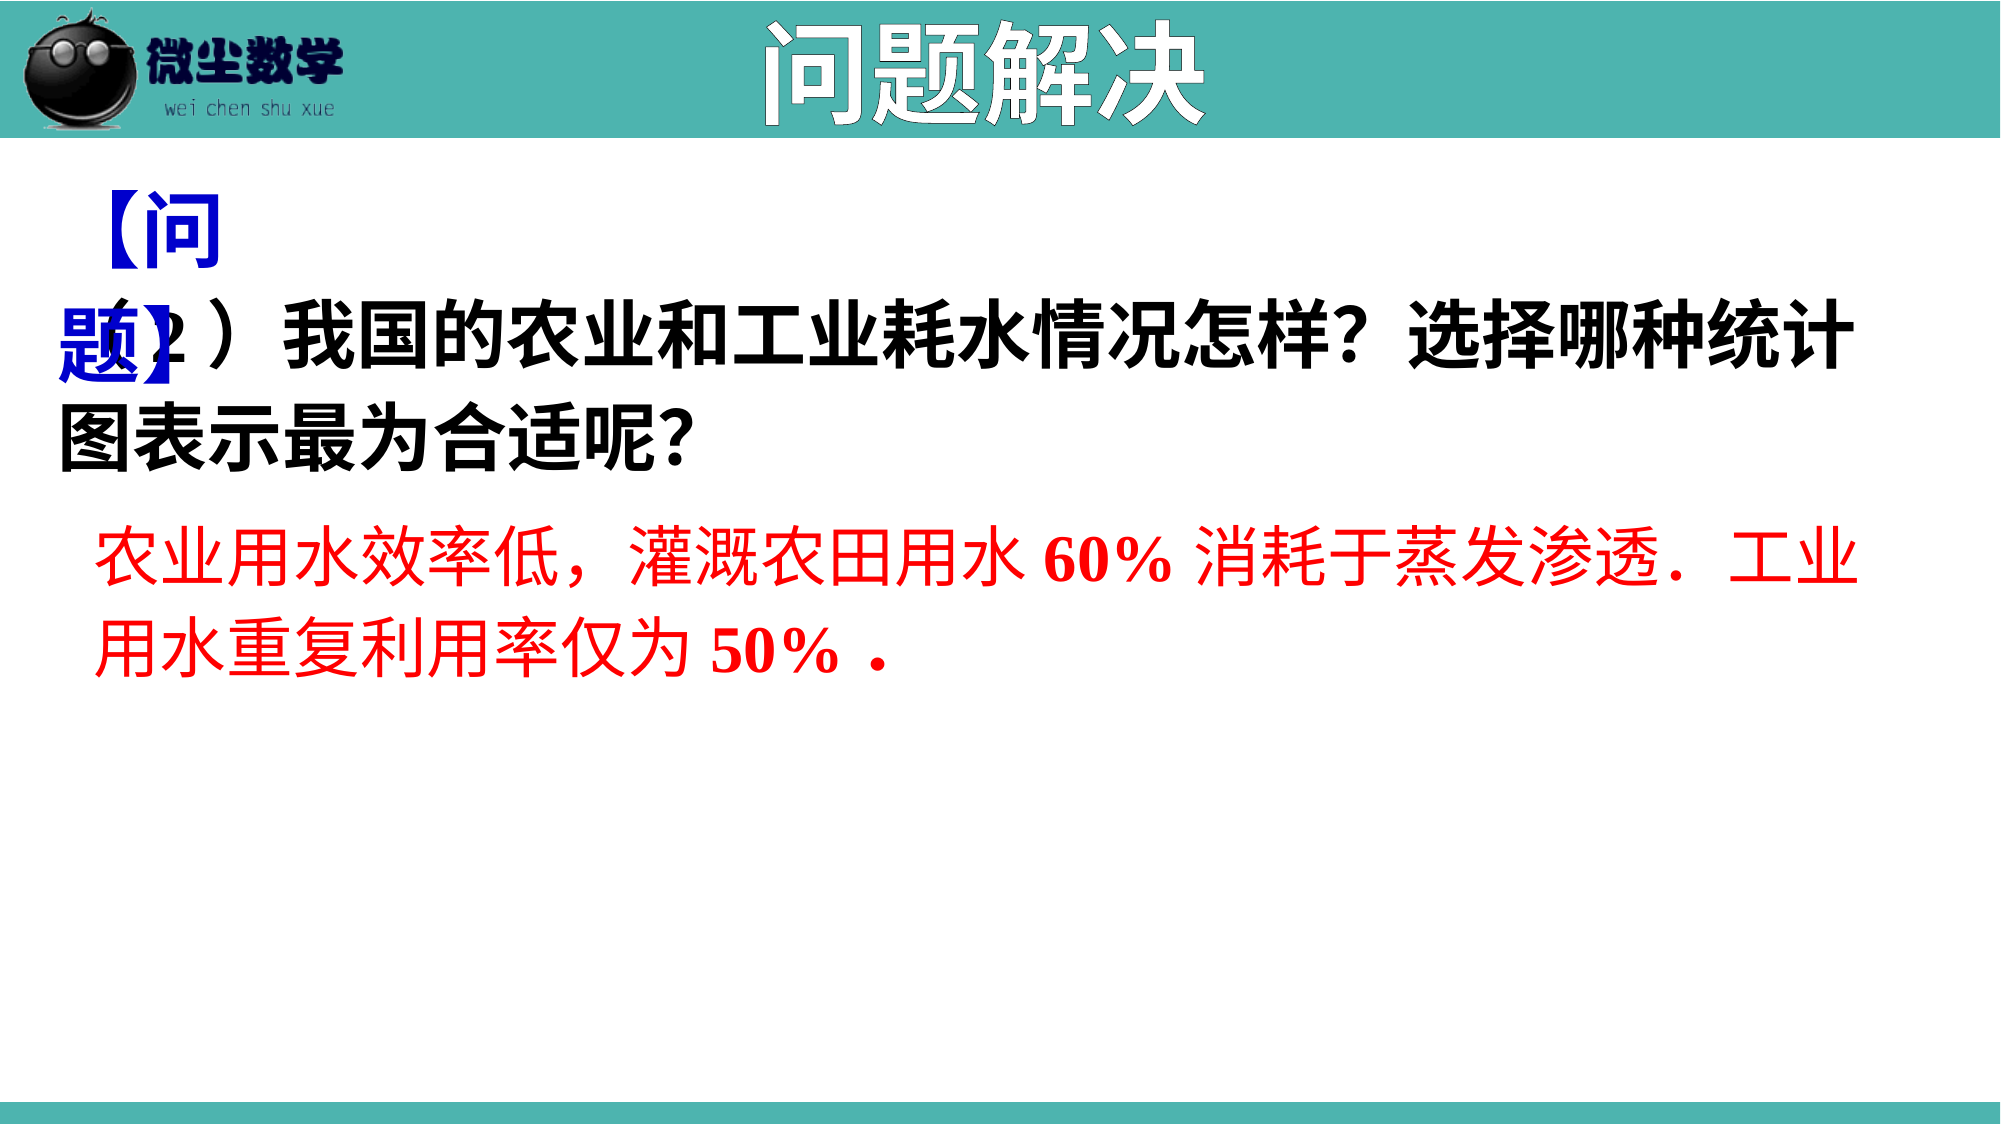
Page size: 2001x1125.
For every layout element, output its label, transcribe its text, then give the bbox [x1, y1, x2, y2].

text_box （2）我国的农业和工业耗水情况怎样？选择哪种统计图表示最为合适呢？ [43, 266, 1933, 488]
text_box 问题解决 [742, 0, 1223, 146]
picture [0, 1, 2001, 1124]
text_box 【问题】 [43, 156, 374, 401]
text_box 农业用水效率低，灌溉农田用水60%消耗于蒸发渗透．工业用水重复利用率仅为50%． [78, 494, 1934, 694]
